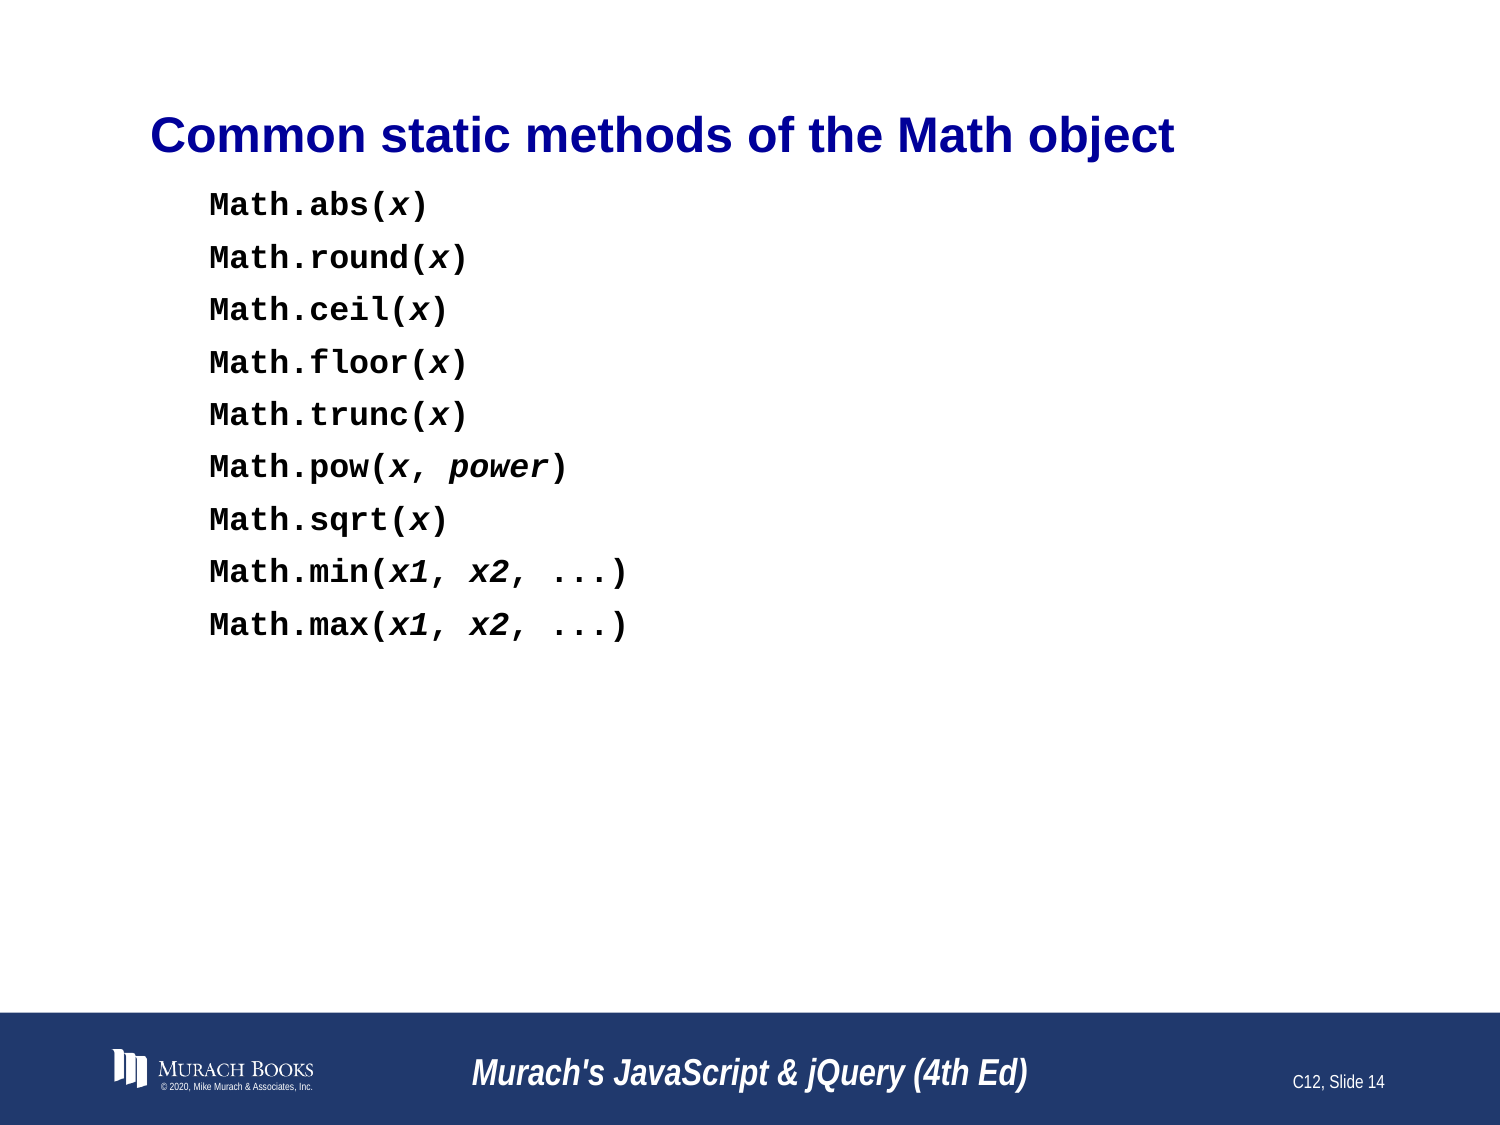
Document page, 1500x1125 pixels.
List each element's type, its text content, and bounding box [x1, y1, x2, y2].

list Math.abs(x) Math.round(x) Math.ceil(x) Math.floor(x) Math.trunc(x) Math.pow(x, power) Math.sqrt(x) Math.min(x1, x2, ...) Math.max(x1, x2, ...) [137, 174, 1350, 975]
slide_number Murach's JavaScript & jQuery (4th Ed) [463, 1025, 1050, 1100]
footer © 2020, Mike Murach & Associates, Inc. [12, 1025, 463, 1100]
title Common static methods of the Math object [150, 102, 1350, 164]
slide_number C12, Slide 14 [1087, 1025, 1400, 1100]
